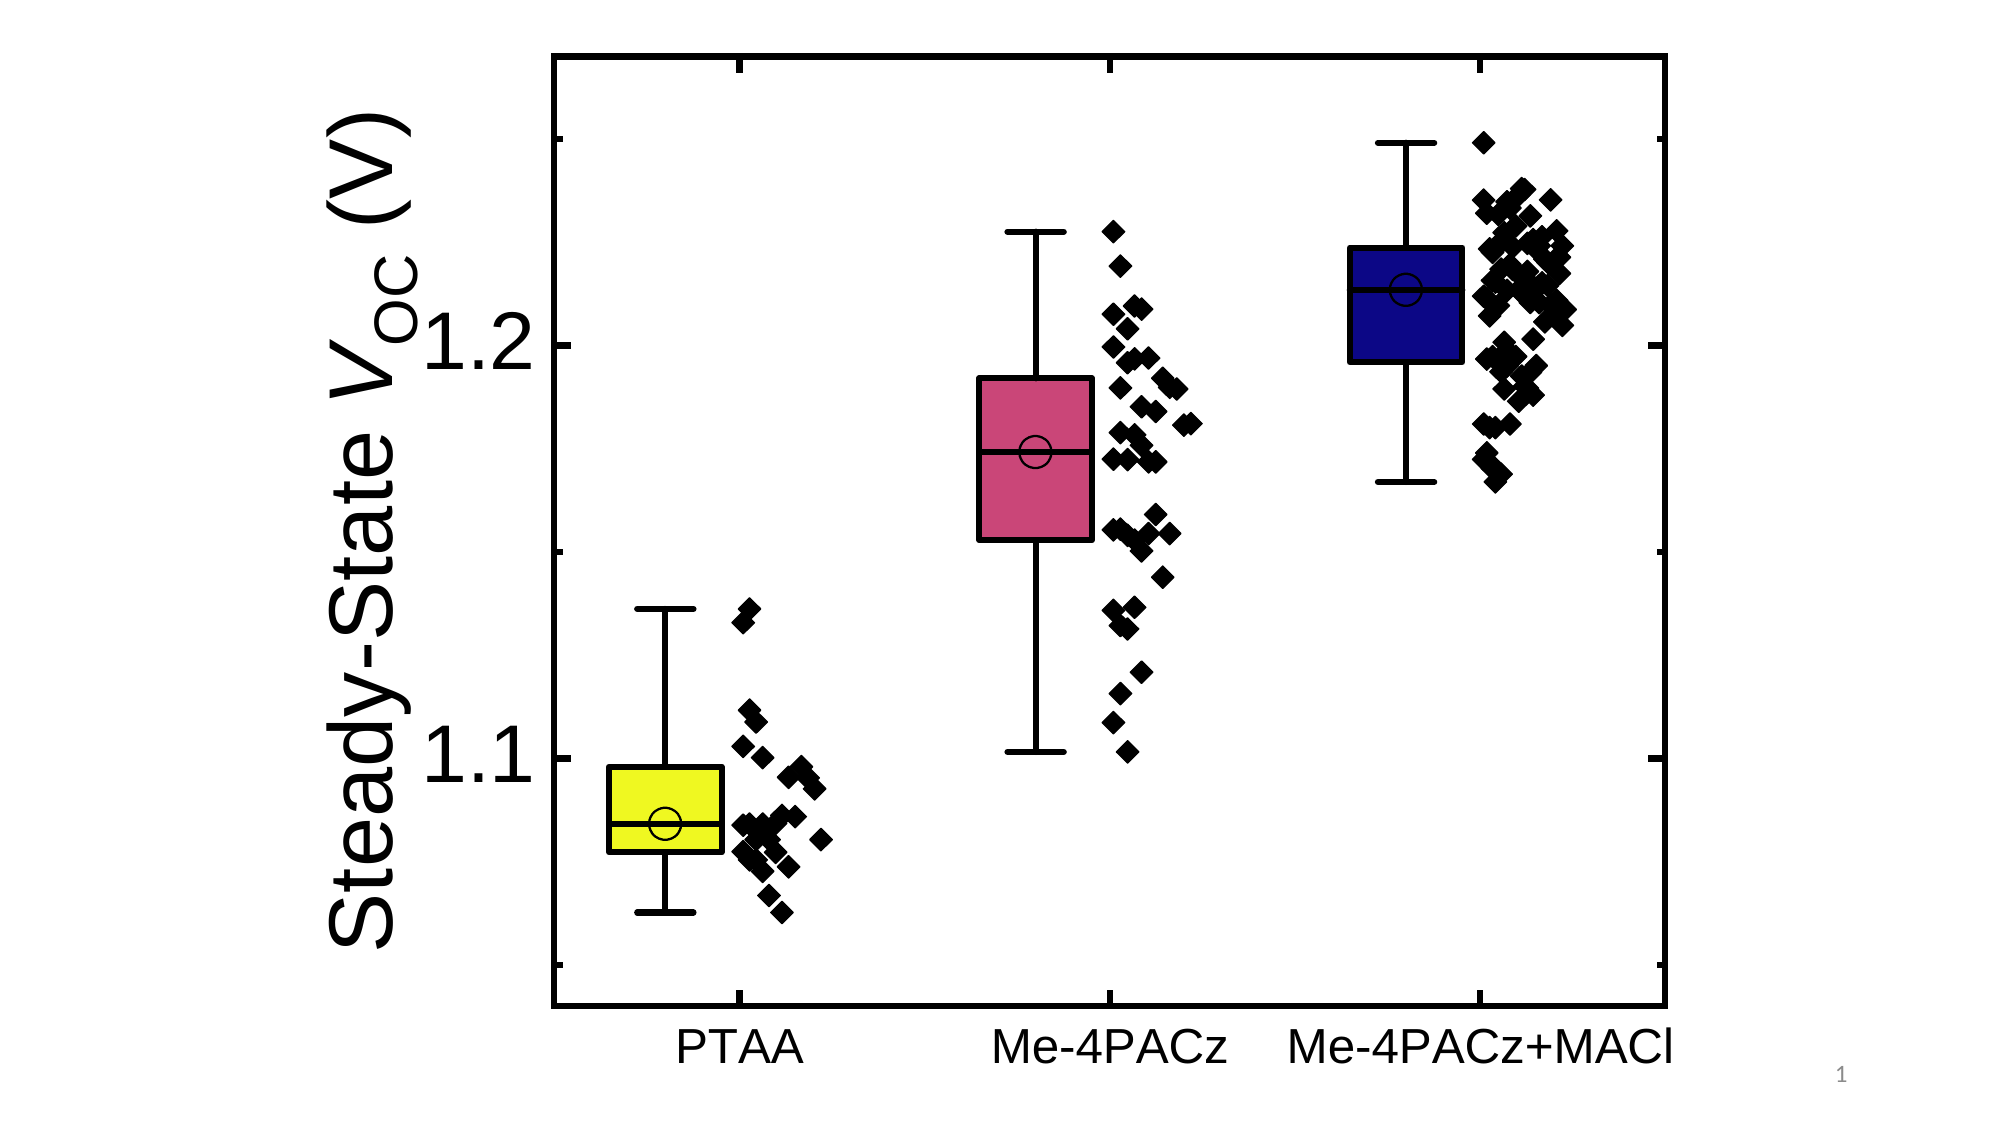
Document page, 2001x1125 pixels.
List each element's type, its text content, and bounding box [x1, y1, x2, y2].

picture [246, 0, 1754, 1125]
slide_number 1 [1754, 1042, 1863, 1103]
